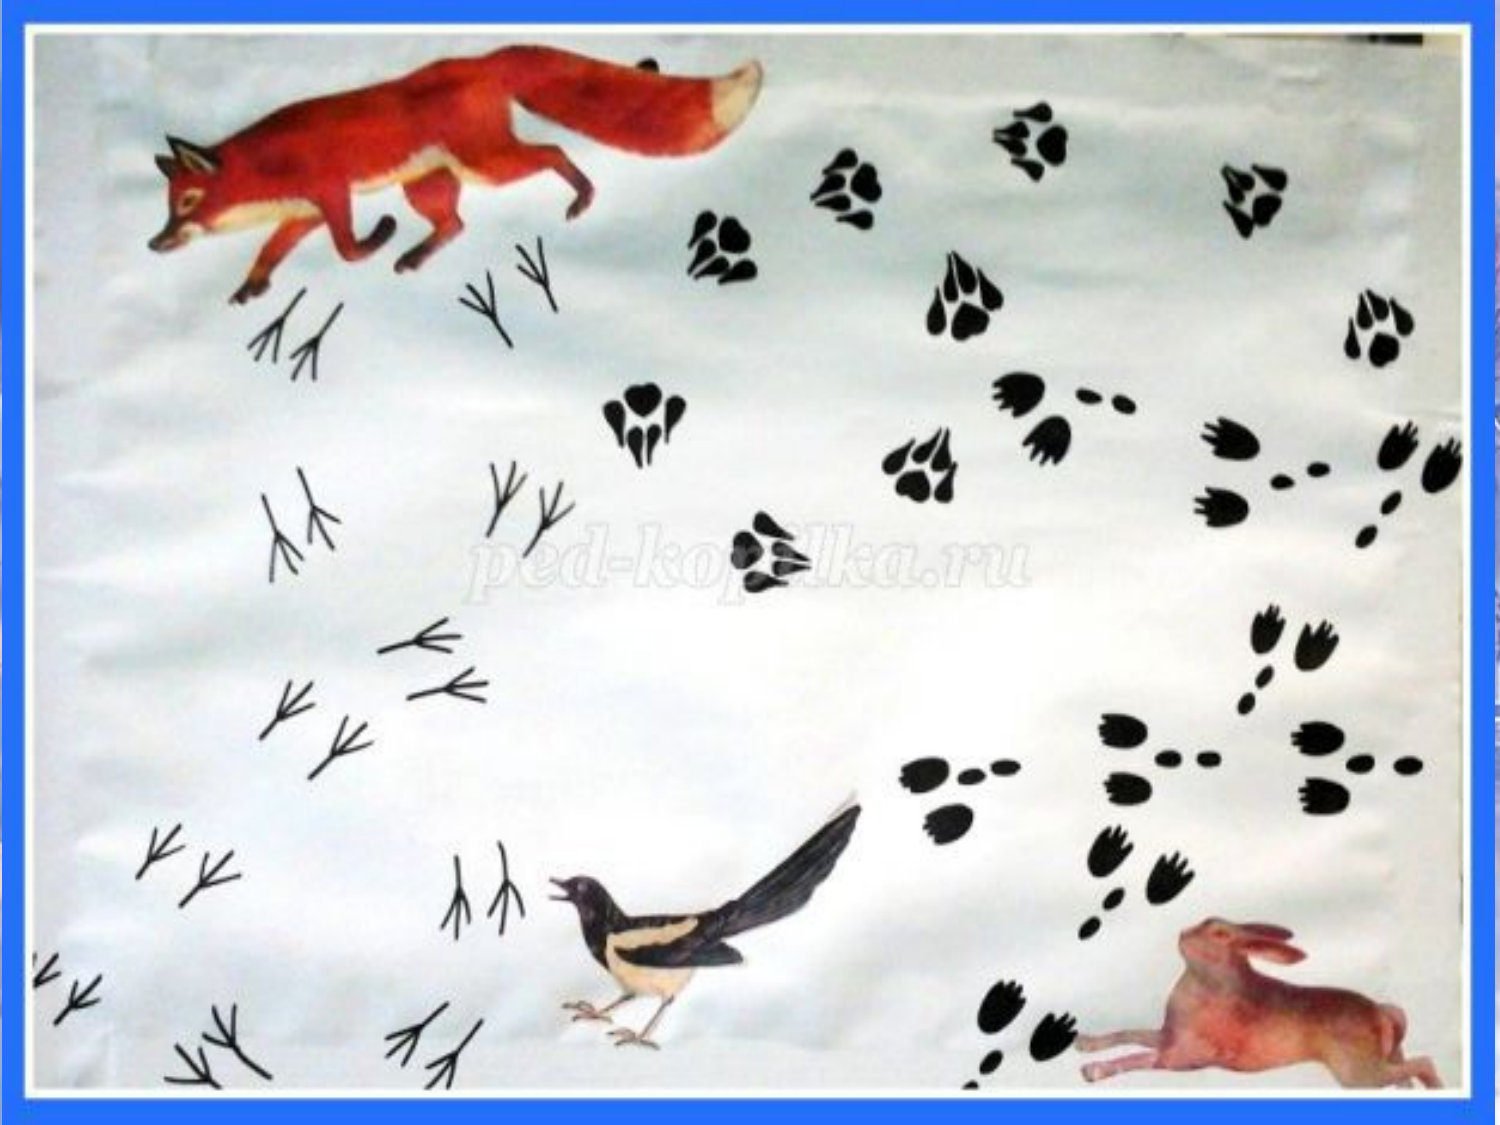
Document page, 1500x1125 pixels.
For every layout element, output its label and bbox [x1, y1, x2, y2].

list [1495, 0, 1500, 1125]
picture [2, 0, 1495, 1125]
